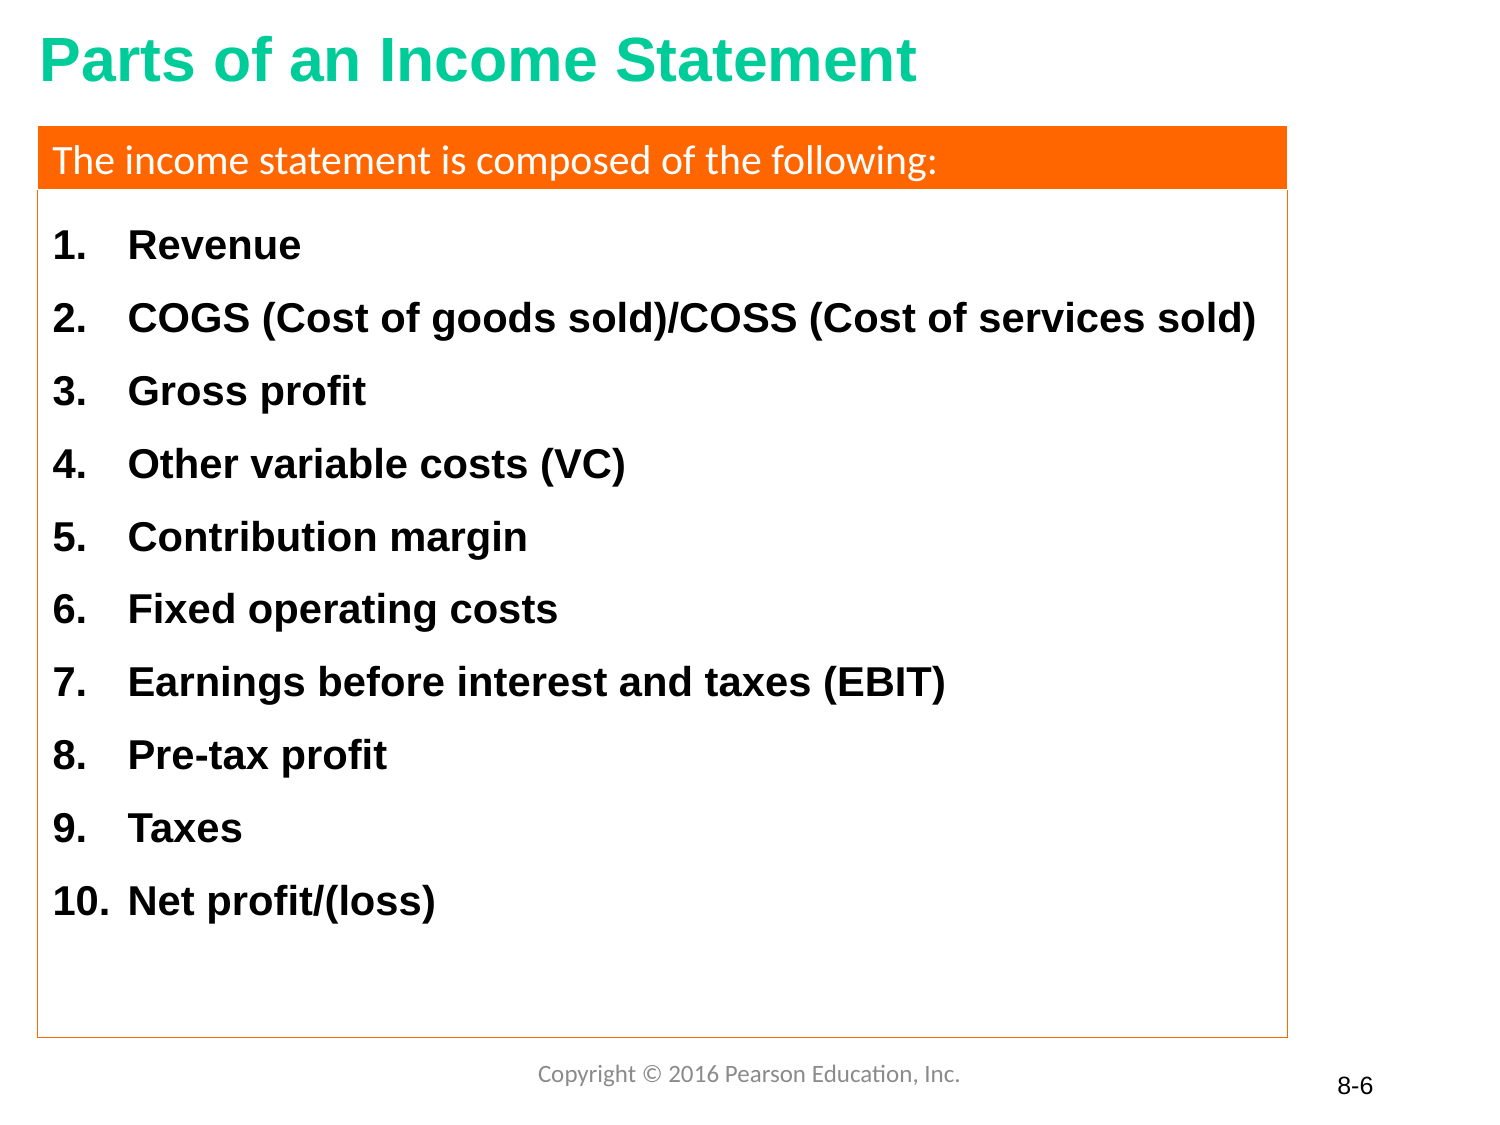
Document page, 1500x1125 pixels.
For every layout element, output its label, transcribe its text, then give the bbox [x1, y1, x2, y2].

text_box The income statement is composed of the following: [37, 150, 1288, 190]
footer Copyright © 2016 Pearson Education, Inc. [512, 1042, 988, 1103]
list Revenue COGS (Cost of goods sold)/COSS (Cost of services sold) Gross profit Other variable costs (VC) Contribution margin Fixed operating costs Earnings before interest and taxes (EBIT) Pre-tax profit Taxes Net profit/(loss) [37, 190, 1288, 1038]
title Parts of an Income Statement [24, 0, 1375, 150]
